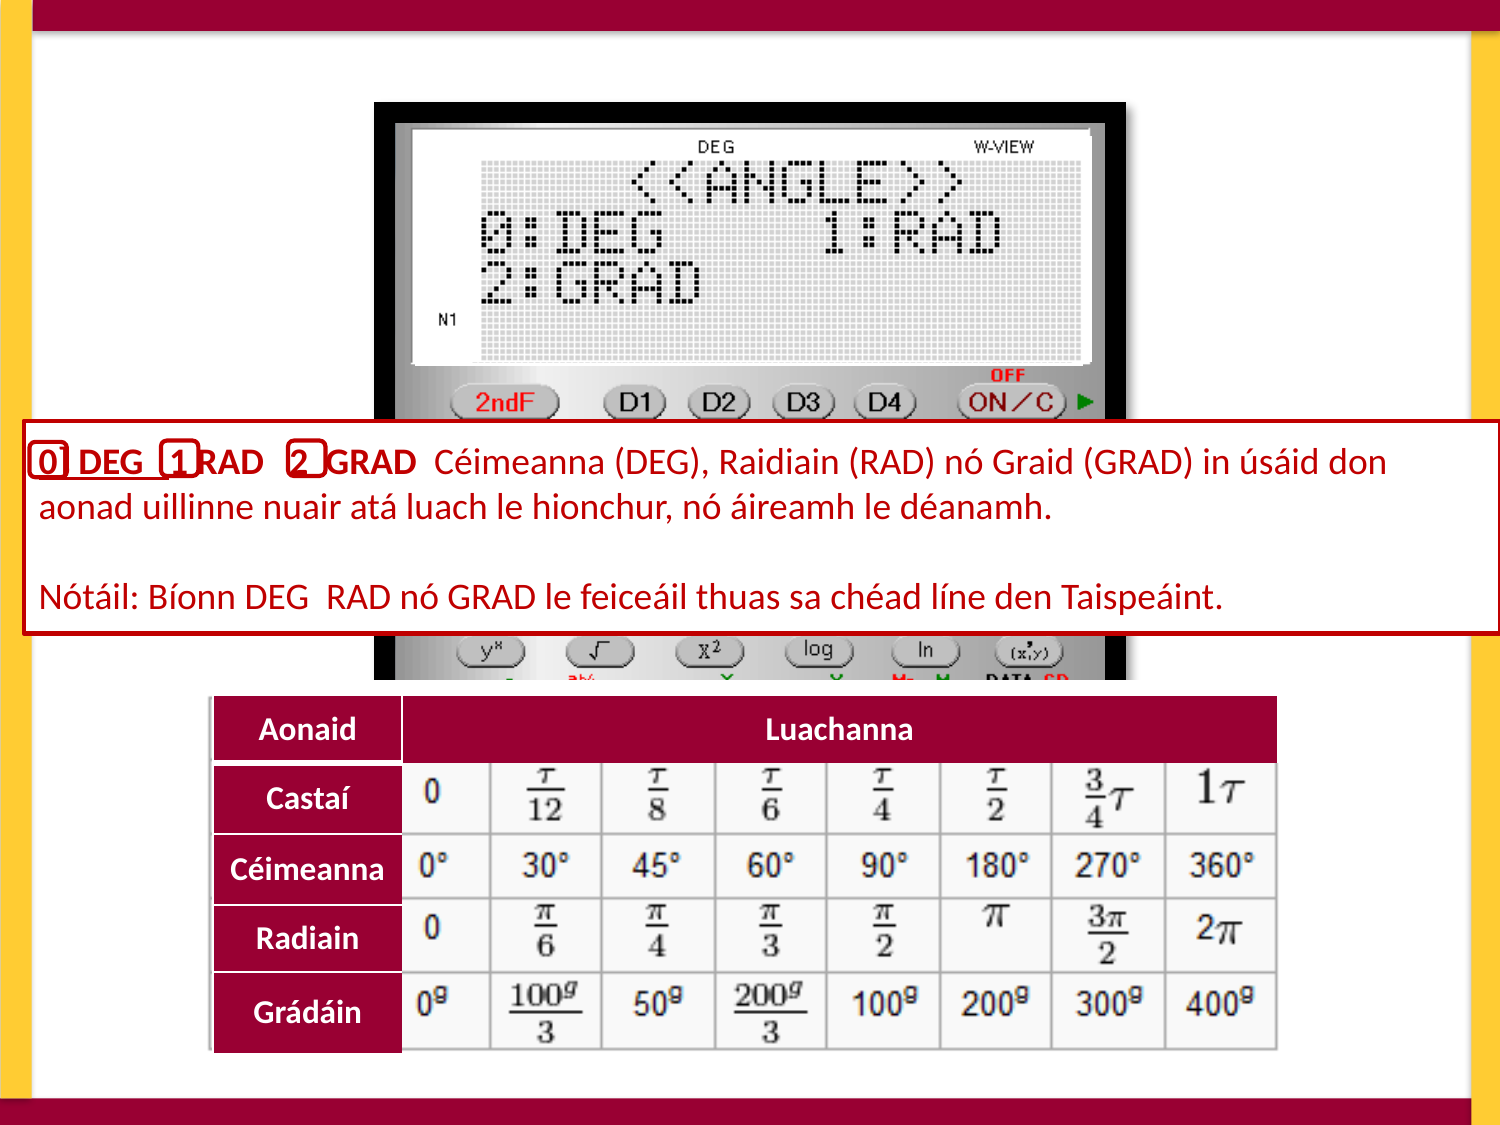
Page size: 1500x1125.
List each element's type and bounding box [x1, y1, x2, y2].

picture [395, 123, 1105, 419]
picture [194, 636, 1286, 1061]
text_box [23, 420, 1500, 634]
